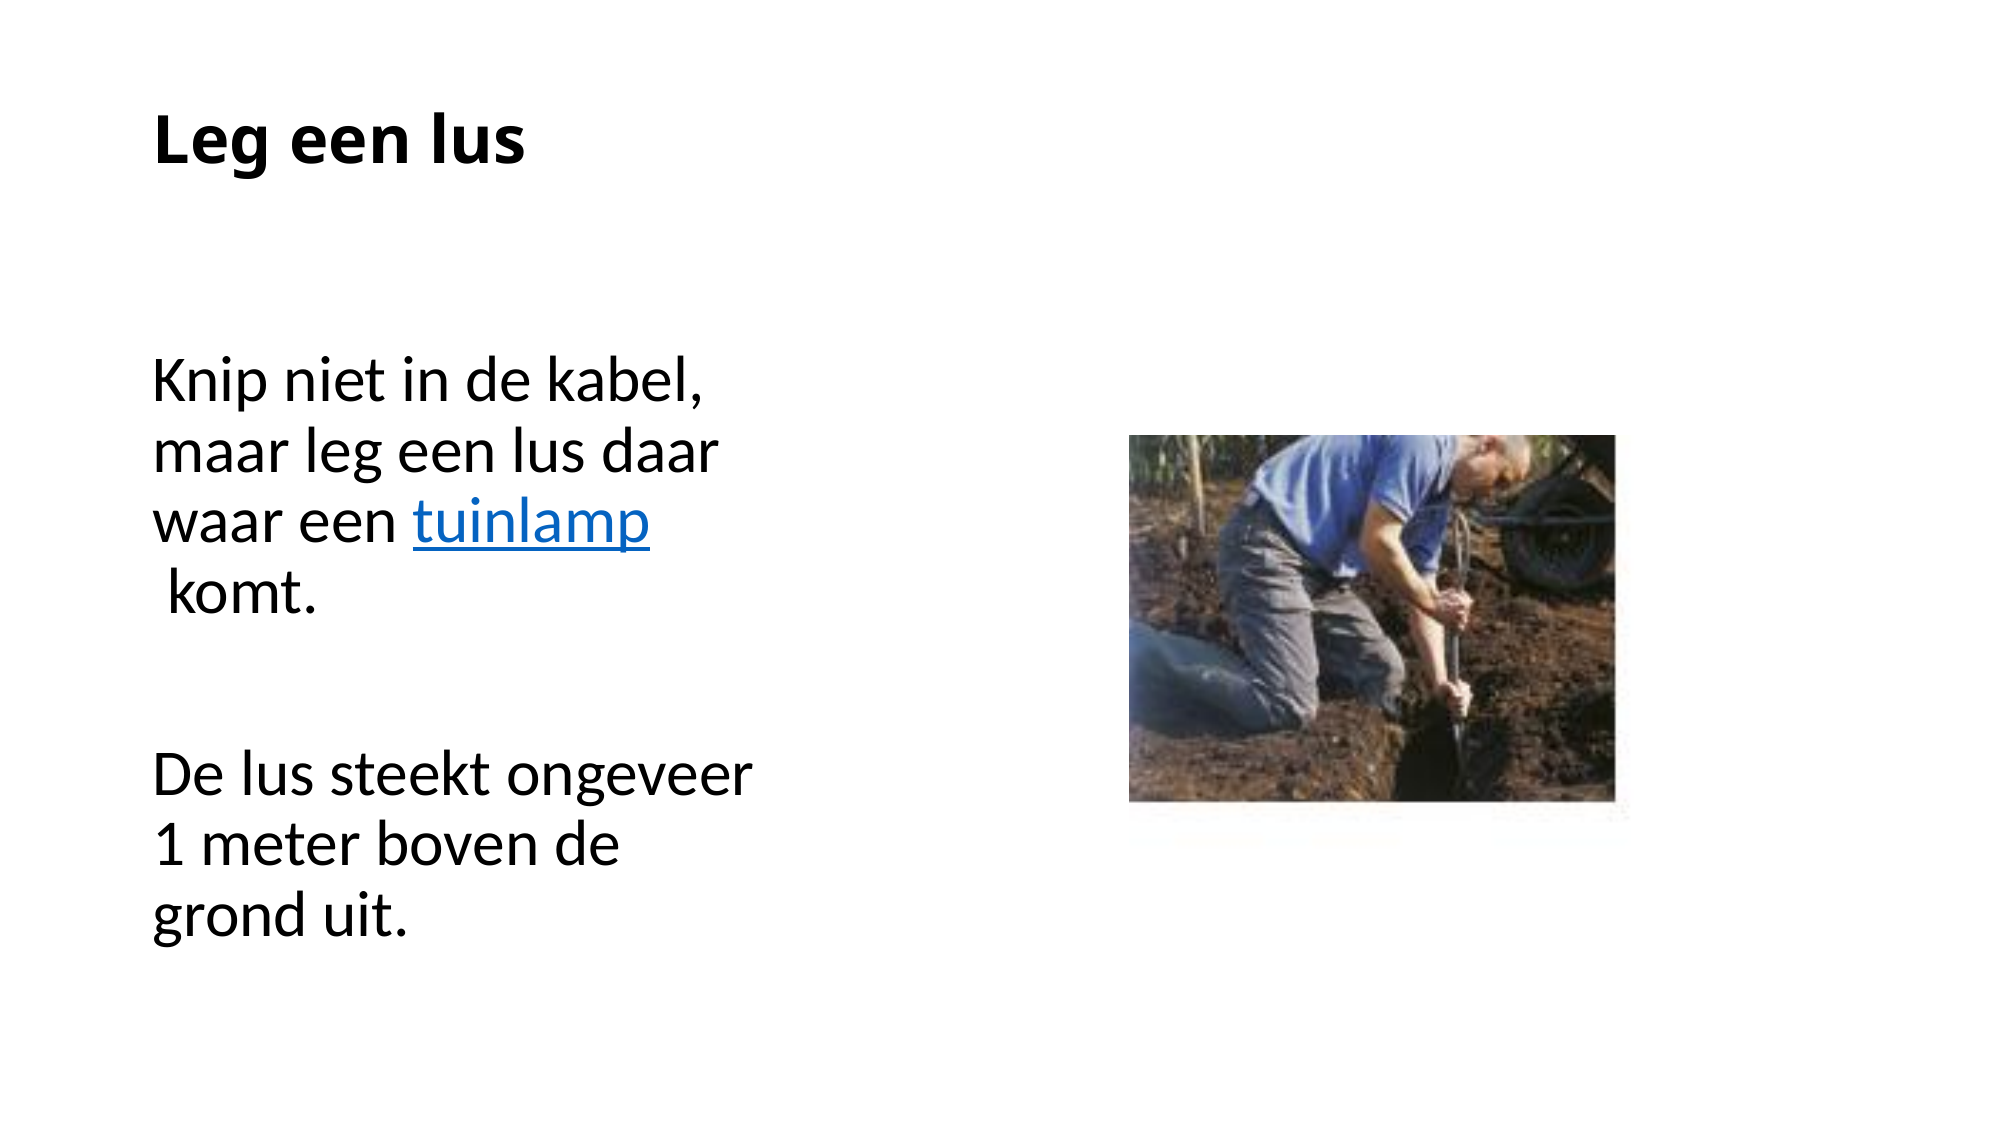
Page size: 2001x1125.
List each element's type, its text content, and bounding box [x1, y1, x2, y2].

list Knip niet in de kabel, maar leg een lus daar waar een tuinlamp komt. De lus steekt ongeveer 1 meter boven de grond uit. [137, 337, 783, 963]
title Leg een lus [137, 75, 783, 337]
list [1129, 435, 1958, 897]
